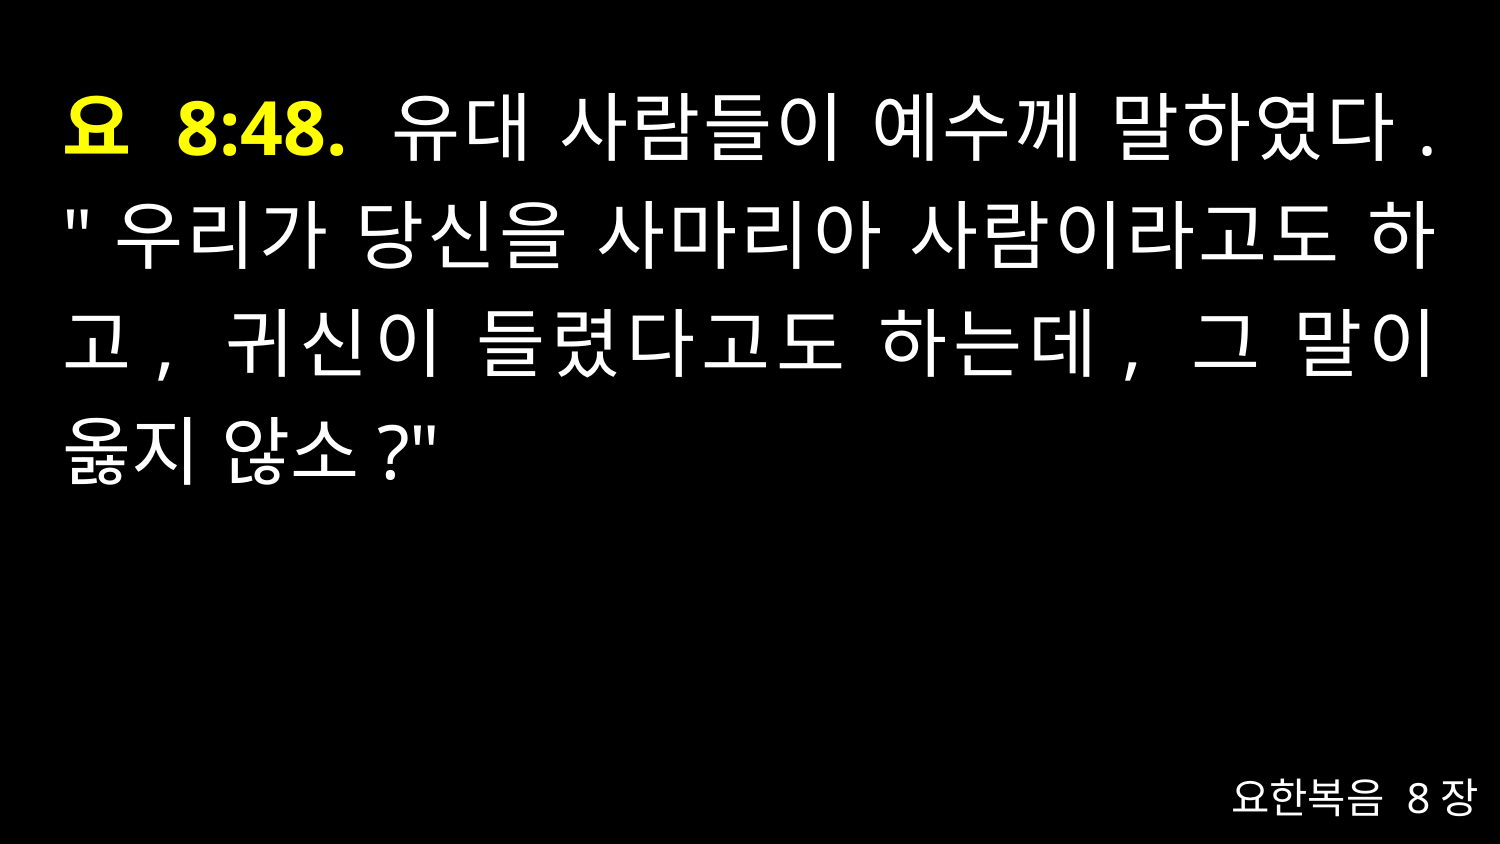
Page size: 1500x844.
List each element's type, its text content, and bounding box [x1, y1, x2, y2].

title 요 8:48. 유대 사람들이 예수께 말하였다. "우리가 당신을 사마리아 사람이라고도 하고, 귀신이 들렸다고도 하는데, 그 말이 옳지 않소?" [0, 0, 1500, 844]
subtitle 요한복음 8장 [916, 770, 1500, 844]
